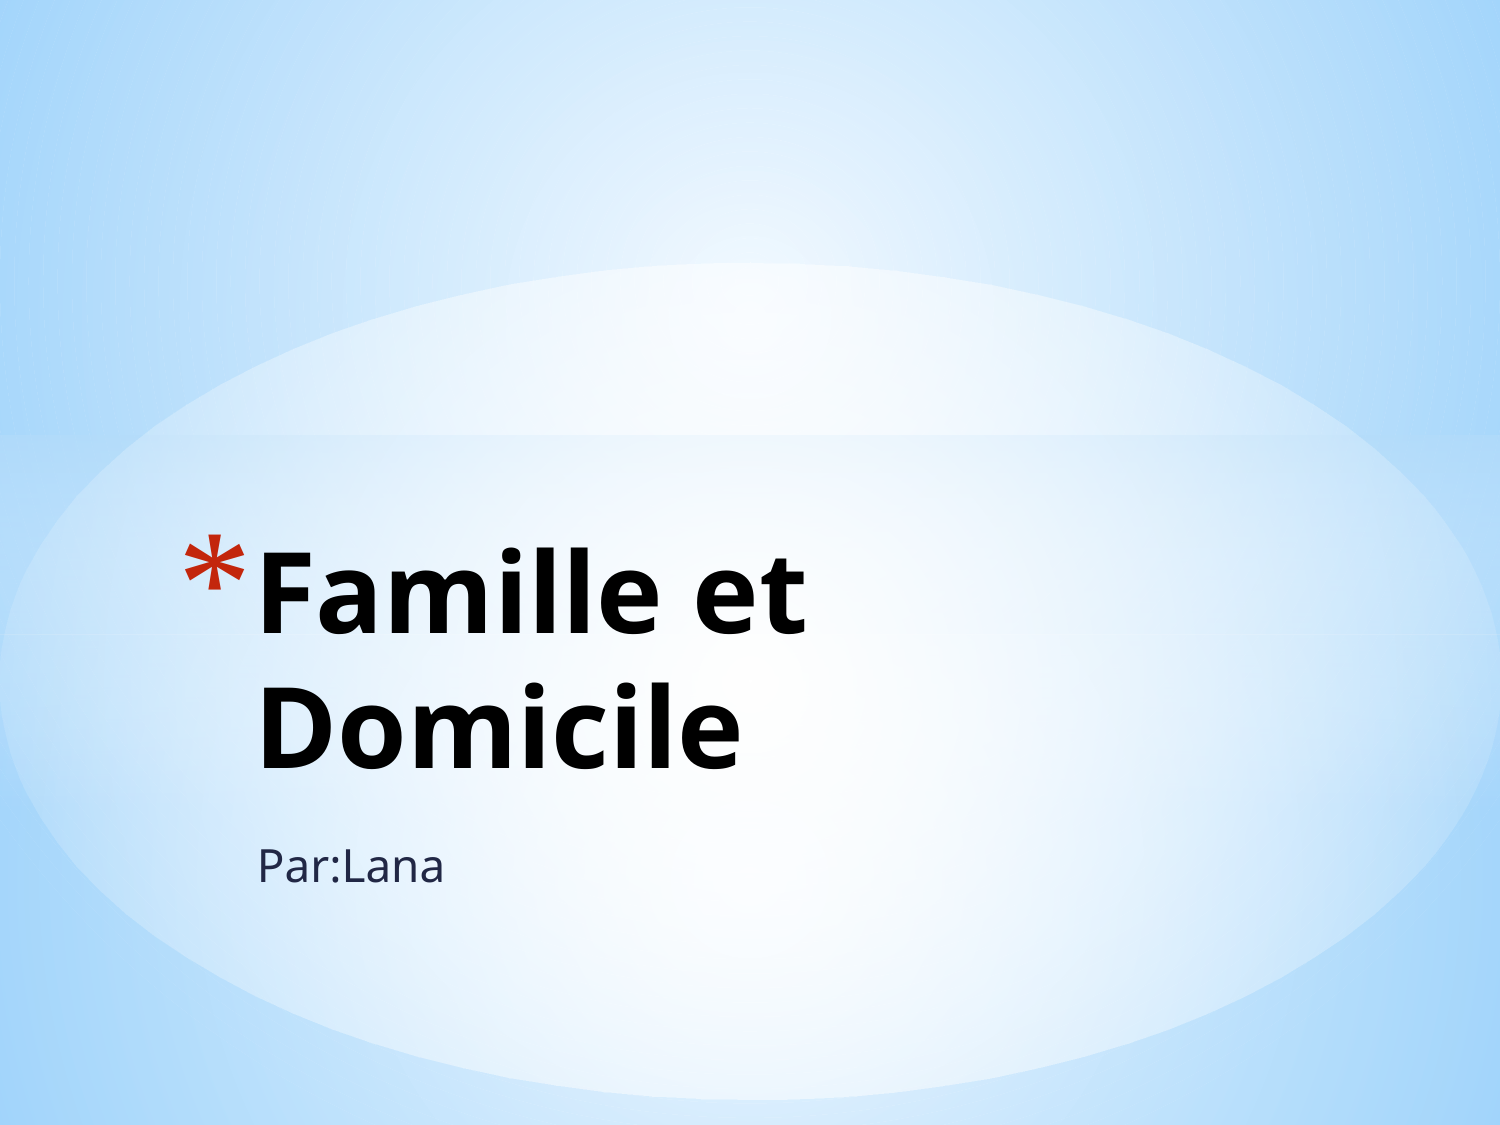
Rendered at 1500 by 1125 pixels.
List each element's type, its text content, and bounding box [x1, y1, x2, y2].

title Famille et Domicile [134, 513, 1312, 808]
subtitle Par:Lana [241, 828, 1167, 974]
